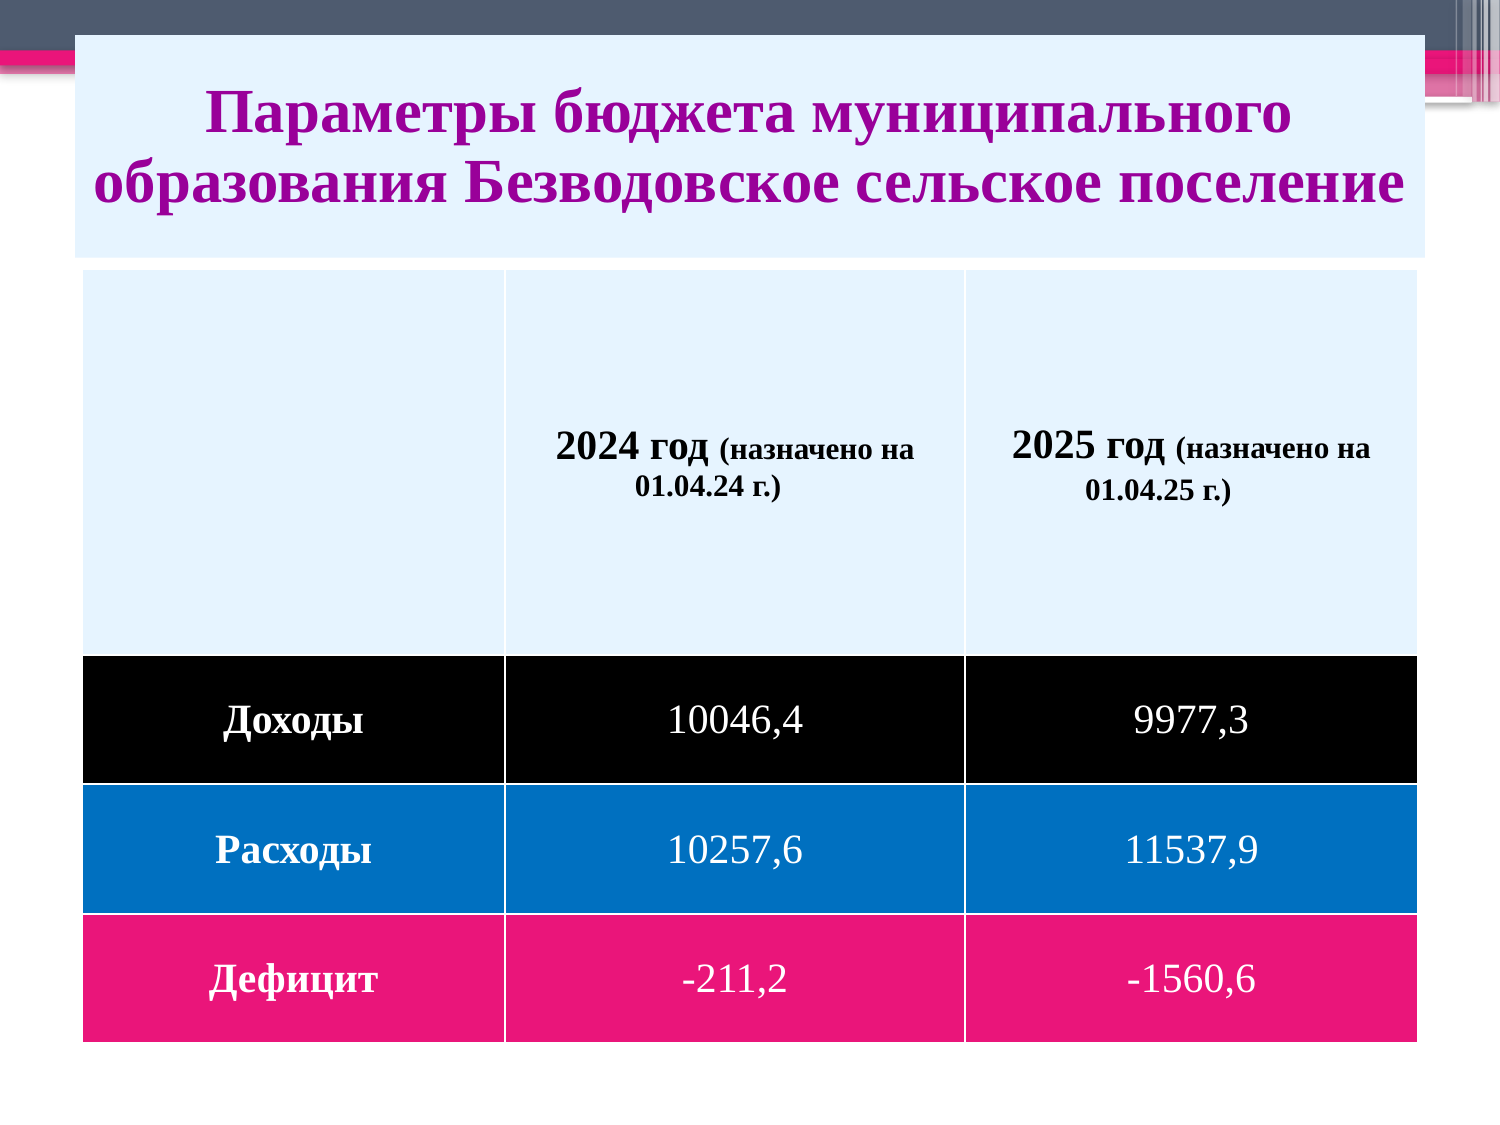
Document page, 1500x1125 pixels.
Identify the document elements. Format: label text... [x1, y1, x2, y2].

table_cell Дефицит [83, 915, 504, 1042]
table_cell 9977,3 [966, 656, 1417, 783]
table_cell Расходы [83, 785, 504, 913]
table_cell -211,2 [506, 915, 964, 1042]
table_cell 10257,6 [506, 785, 964, 913]
table_header 2024 год (назначено на 01.04.24 г.) [506, 270, 964, 654]
table_cell Доходы [83, 656, 504, 783]
table_cell -1560,6 [966, 915, 1417, 1042]
table_cell 11537,9 [966, 785, 1417, 913]
table_cell 10046,4 [506, 656, 964, 783]
table_header 2025 год (назначено на 01.04.25 г.) [966, 270, 1417, 654]
title Параметры бюджета муниципального образования Безводовское сельское поселение [75, 35, 1425, 258]
table_header [83, 270, 504, 654]
